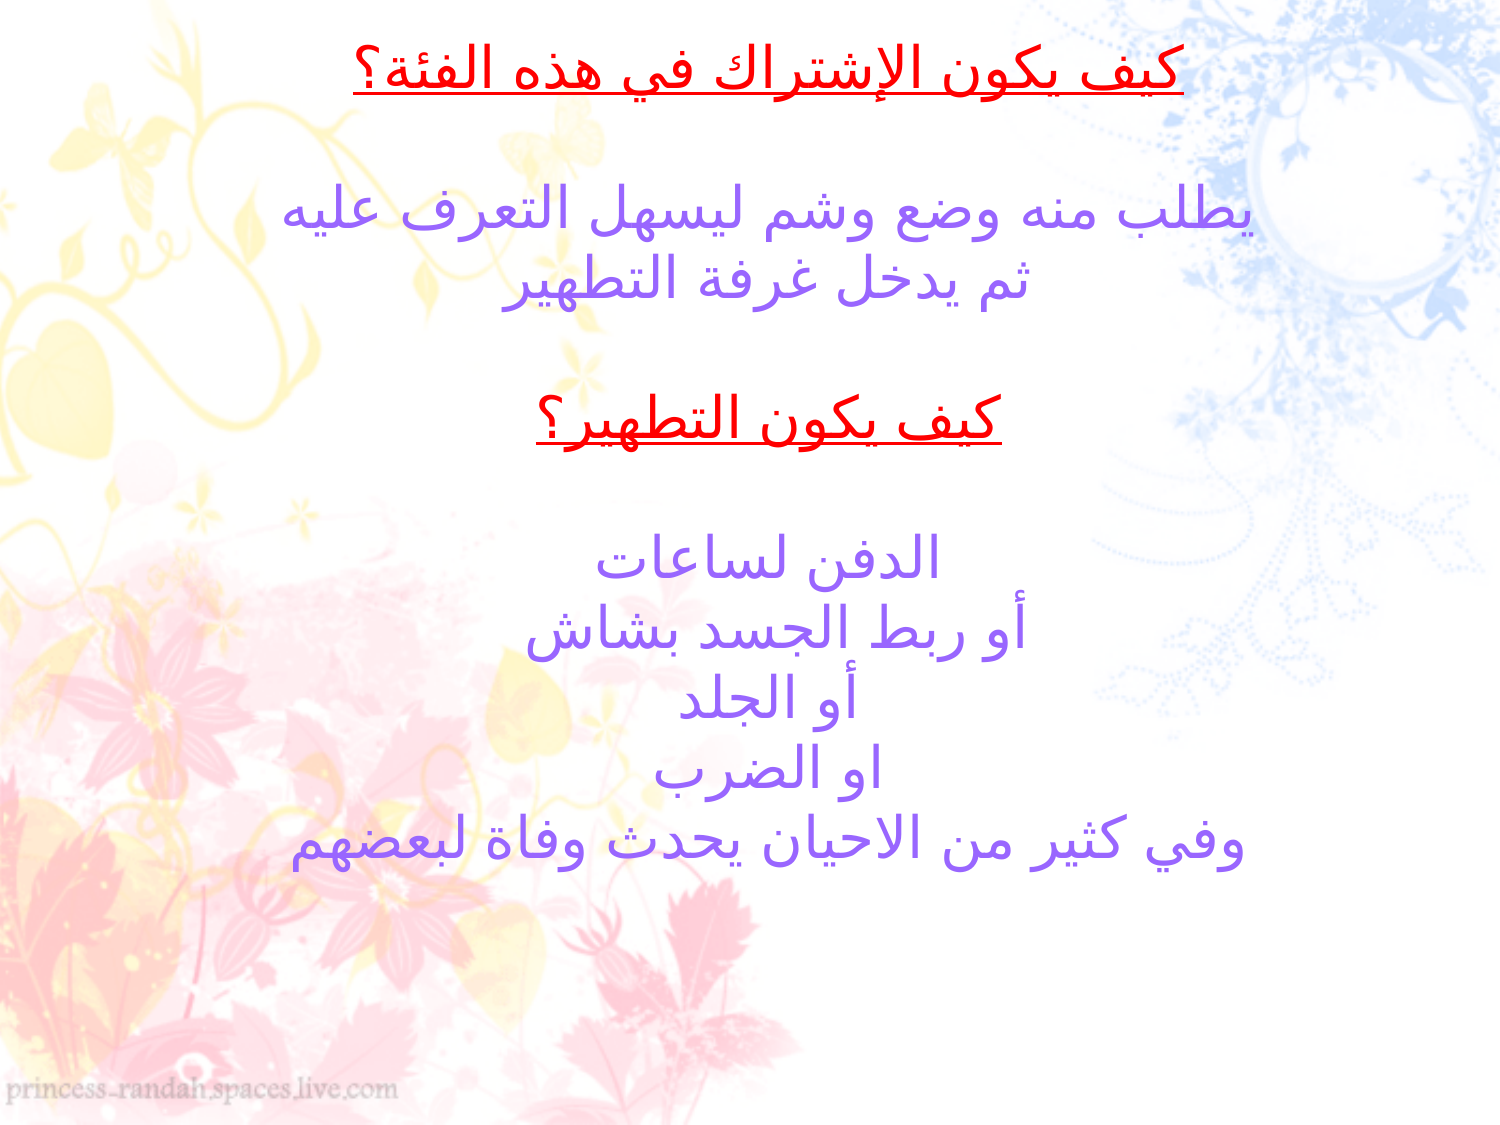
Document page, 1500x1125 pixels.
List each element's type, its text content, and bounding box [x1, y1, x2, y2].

picture [0, 0, 1500, 1125]
title كيف يكون الإشتراك في هذه الفئة؟ يطلب منه وضع وشم ليسهل التعرف عليه ثم يدخل غرفة التطهير كيف يكون التطهير؟ الدفن لساعات أو ربط الجسد بشاش أو الجلد او الضرب وفي كثير من الاحيان يحدث وفاة لبعضهم [111, 148, 1426, 752]
